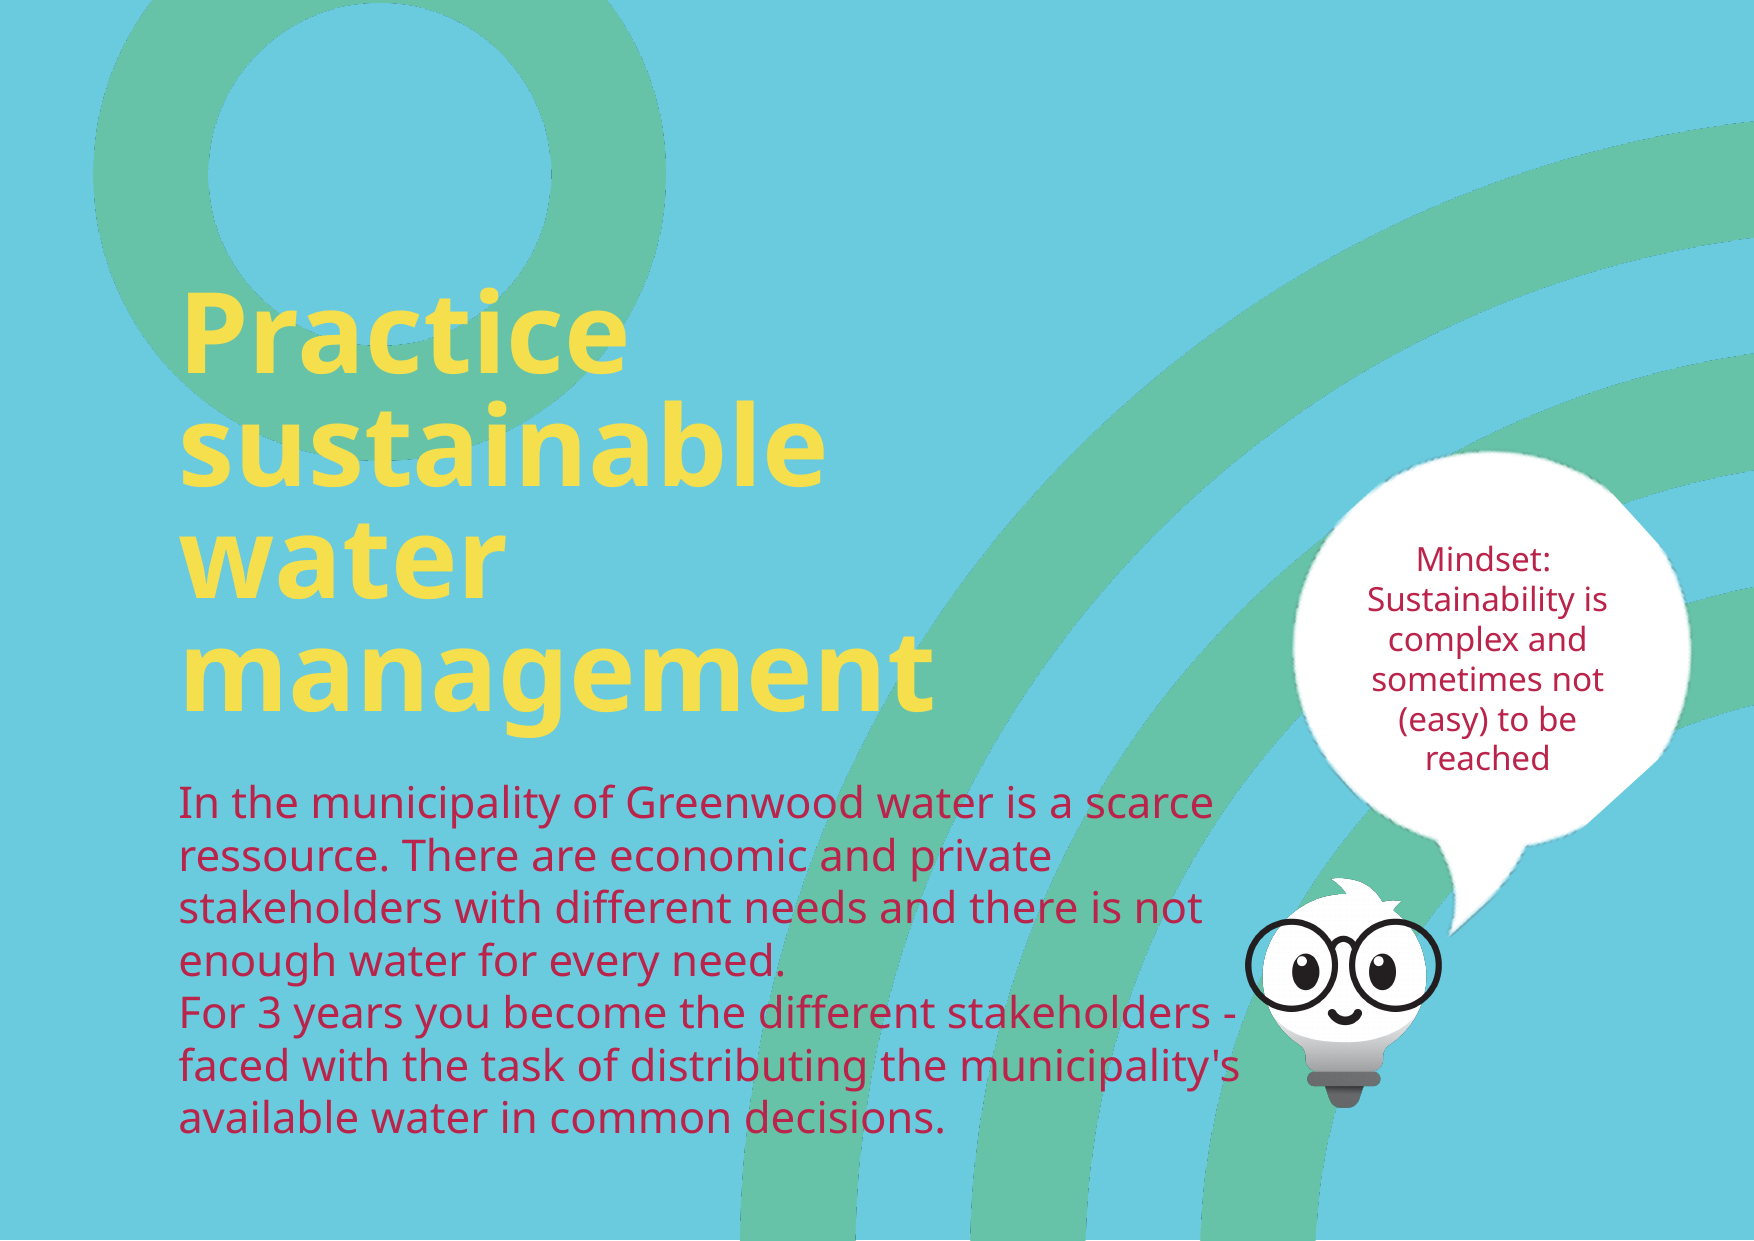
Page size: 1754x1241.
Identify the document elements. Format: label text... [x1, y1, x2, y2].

picture [93, 0, 666, 461]
picture [739, 113, 1754, 1241]
text_box In the municipality of Greenwood water is a scarce ressource. There are economic and private stakeholders with different needs and there is not enough water for every need. For 3 years you become the different stakeholders - faced with the task of distributing the municipality's available water in common decisions. [163, 767, 739, 1150]
text_box Practice sustainable water management [163, 276, 739, 742]
